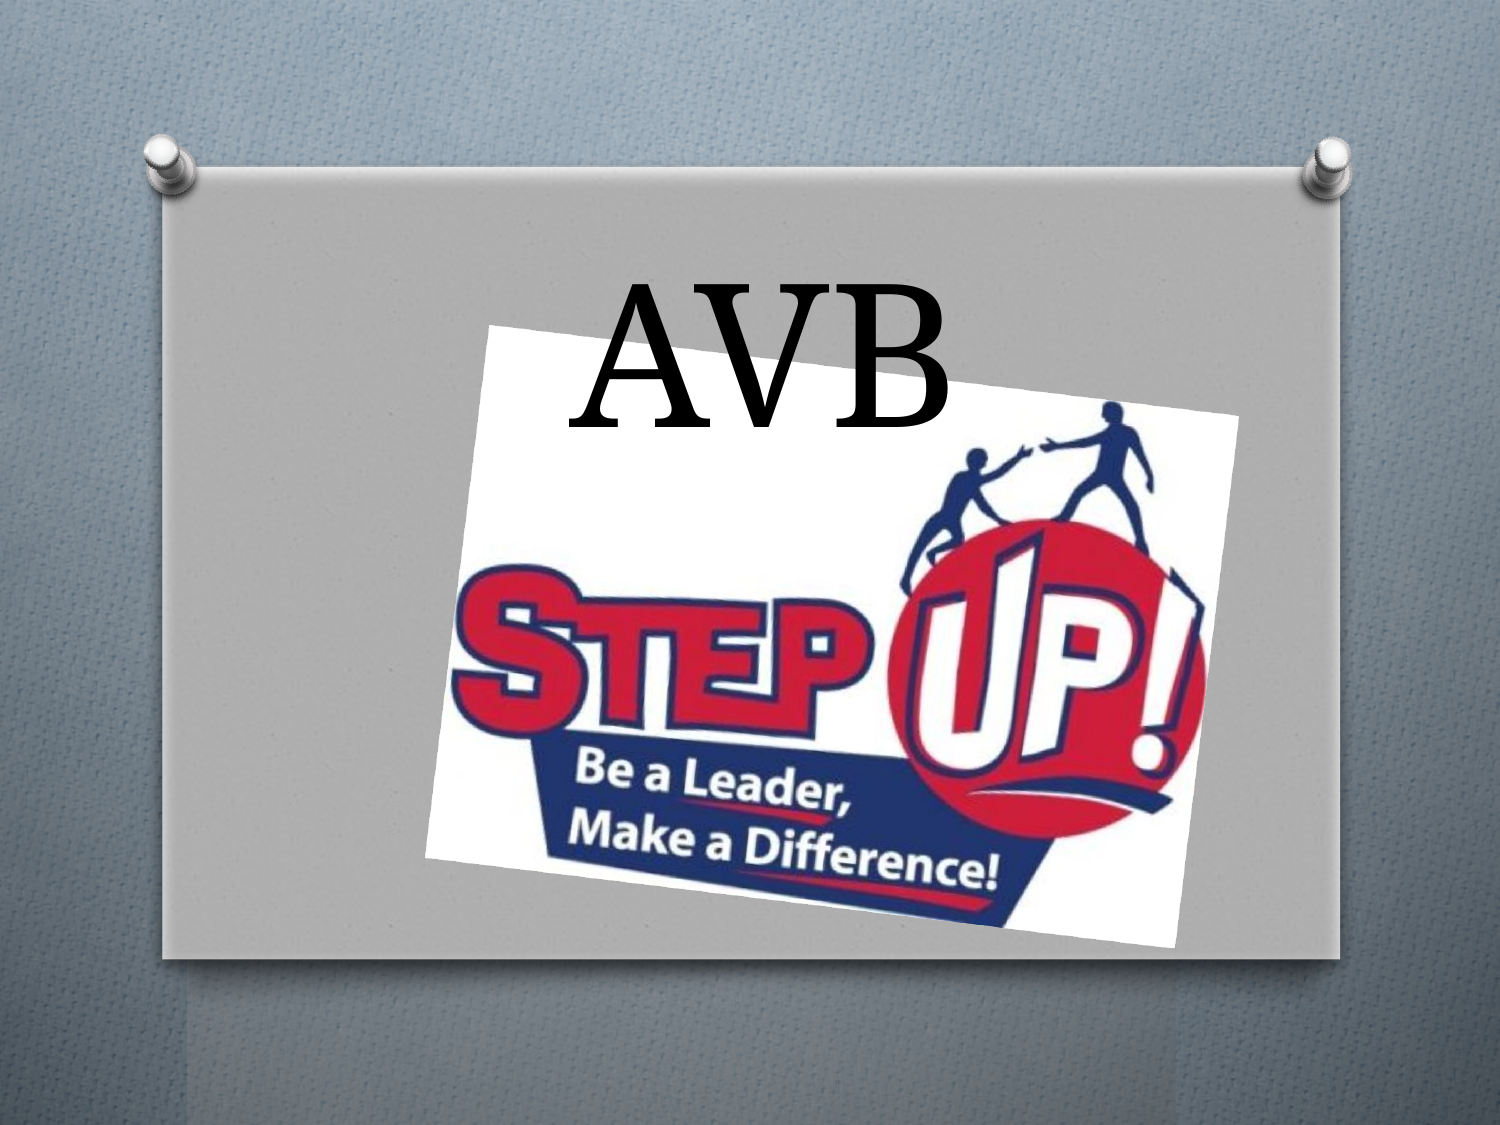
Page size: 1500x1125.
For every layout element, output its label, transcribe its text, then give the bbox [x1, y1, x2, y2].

title AVB [295, 175, 1235, 475]
picture [1274, 109, 1396, 230]
picture [112, 100, 235, 224]
picture [426, 368, 1231, 948]
